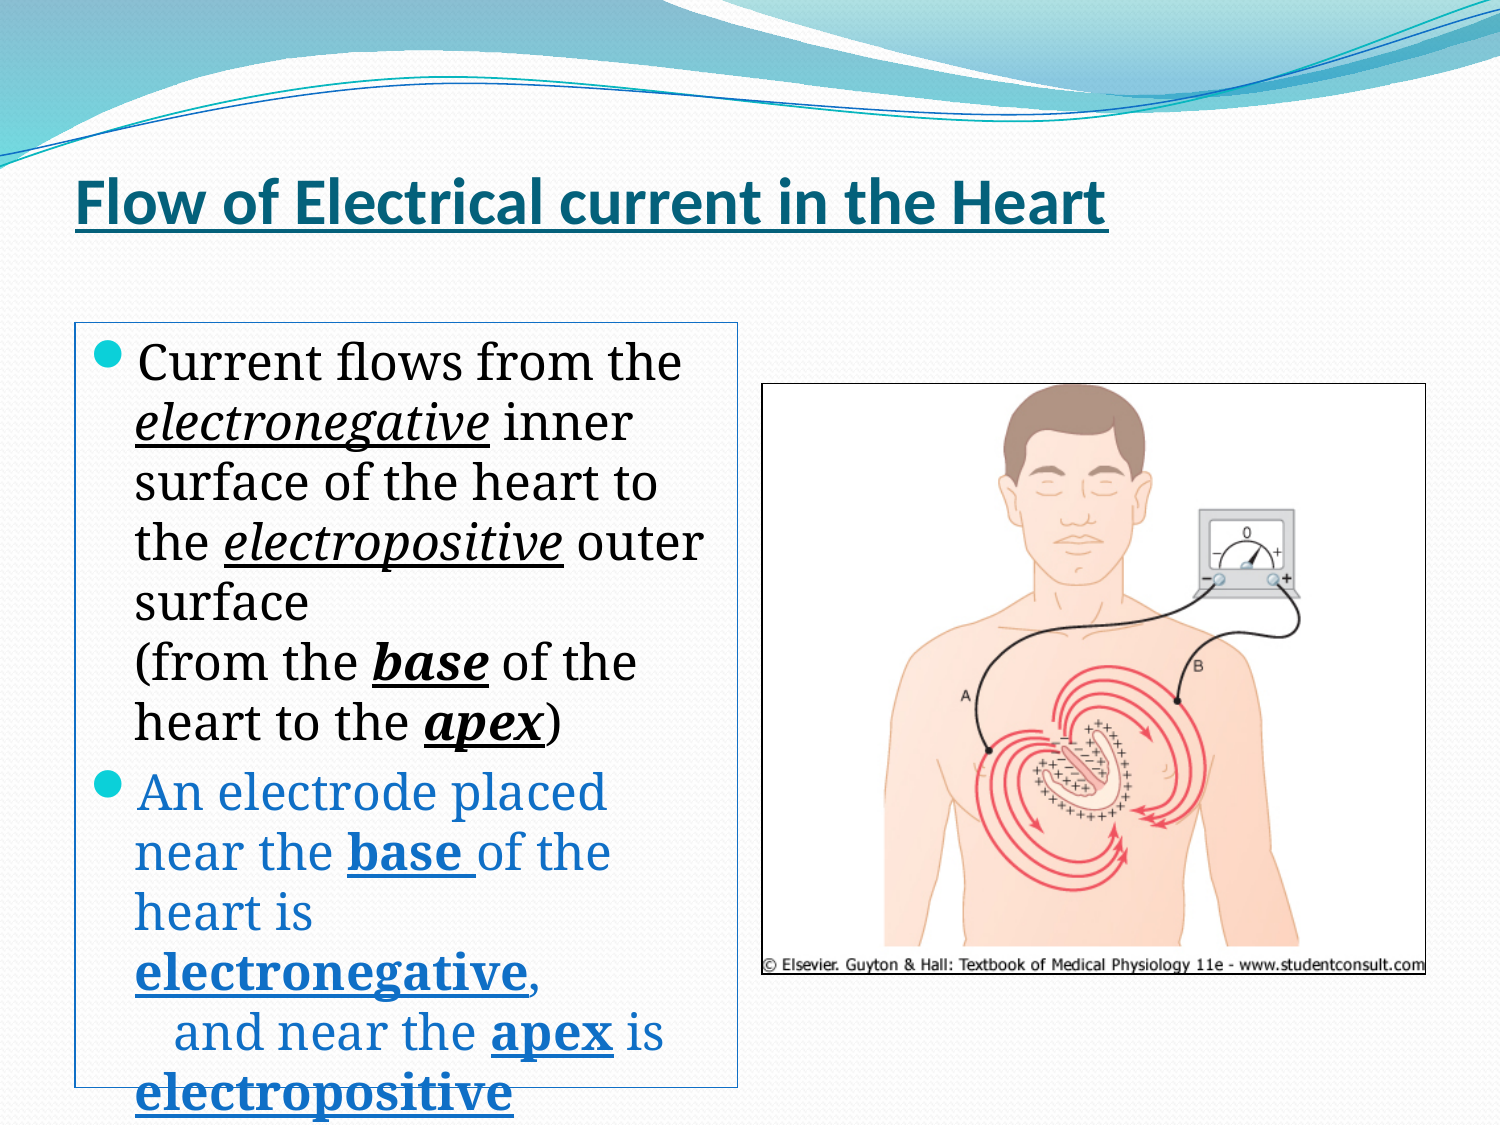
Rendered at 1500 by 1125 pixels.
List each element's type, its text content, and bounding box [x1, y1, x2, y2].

title Flow of Electrical current in the Heart [74, 49, 1426, 238]
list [762, 384, 1426, 974]
list Current flows from the electronegative inner surface of the heart to the electropositive outer surface (from the base of the heart to the apex) An electrode placed near the base of the heart is electronegative, and near the apex is electropositive [74, 322, 738, 1088]
